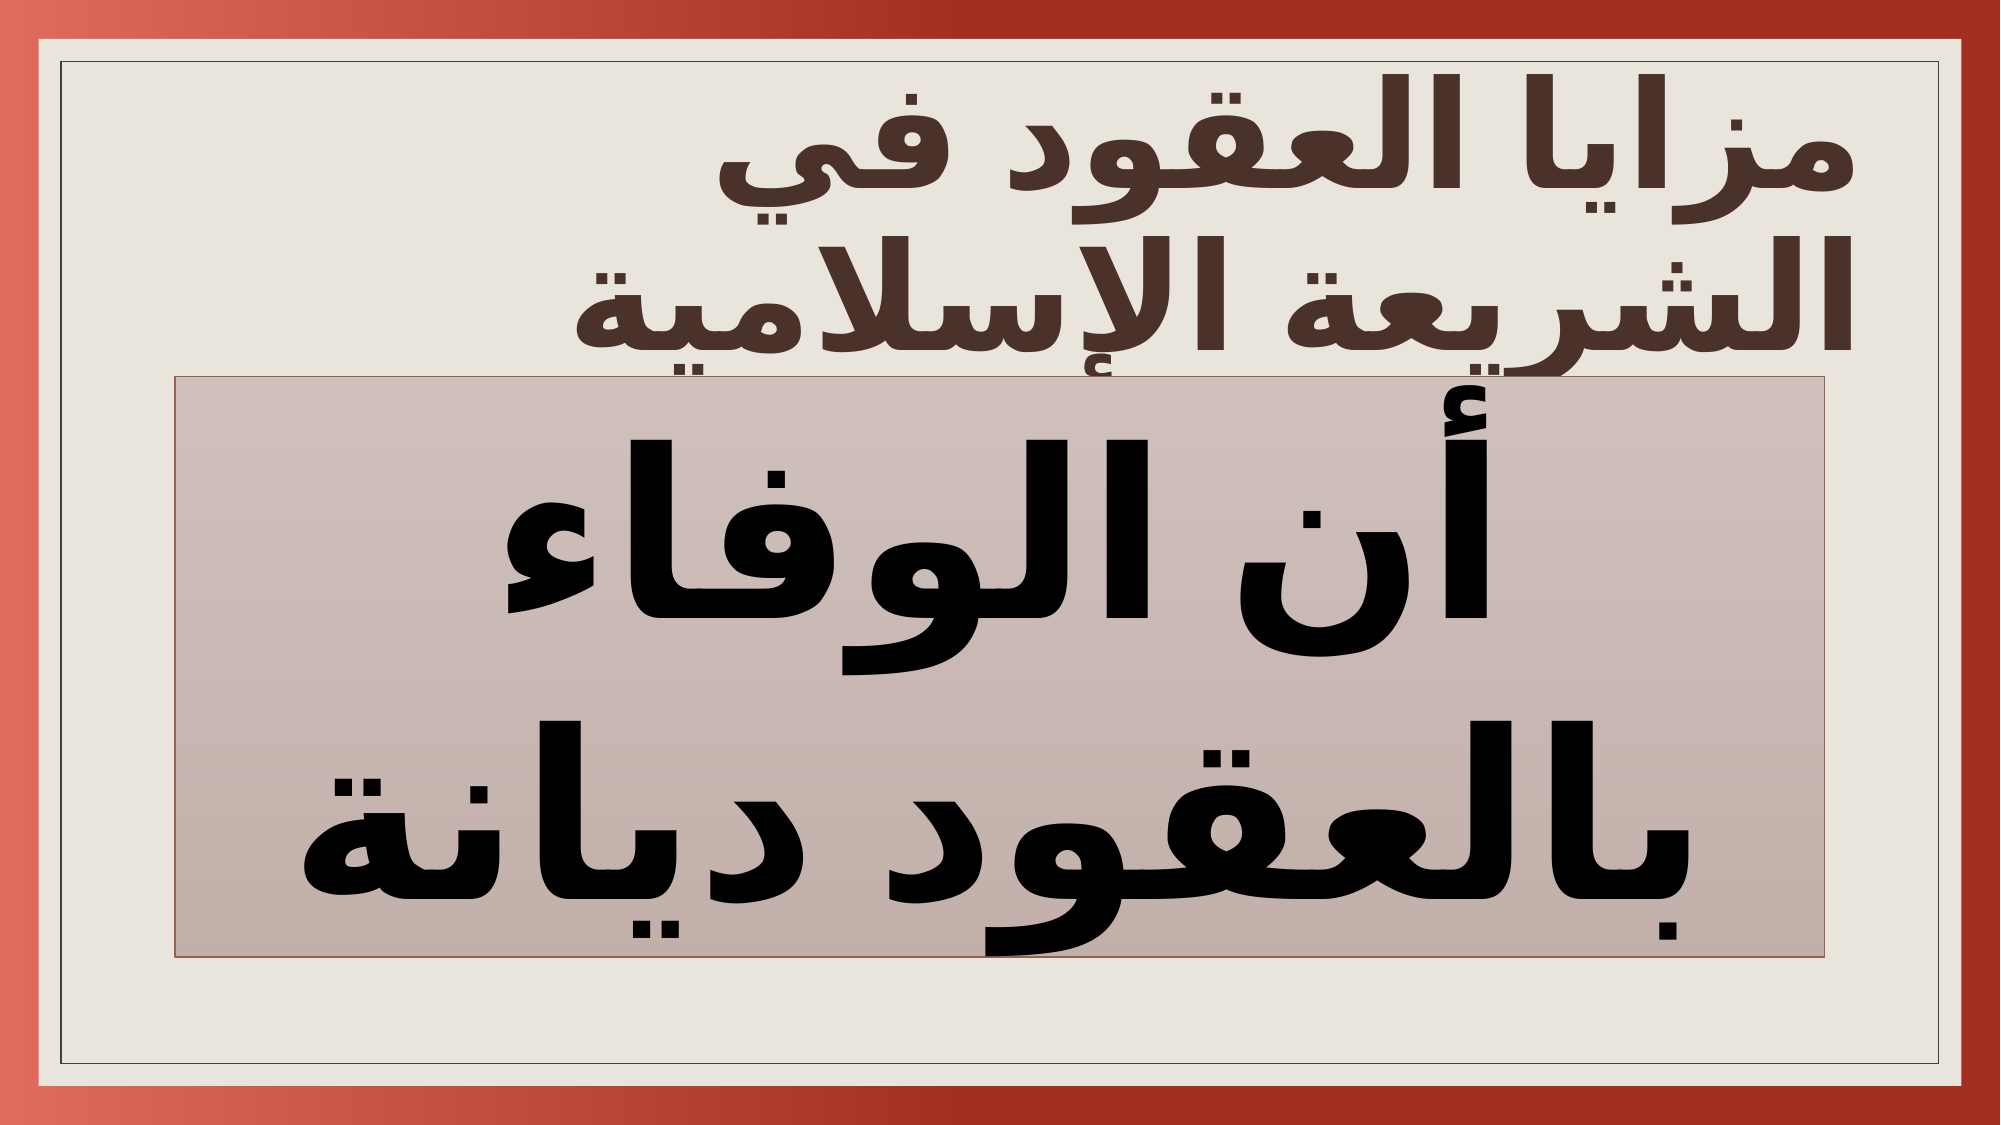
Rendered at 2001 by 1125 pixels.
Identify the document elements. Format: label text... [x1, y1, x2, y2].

list أن الوفاء بالعقود ديانة [174, 376, 1825, 958]
title مزايا العقود في الشريعة الإسلامية [99, 92, 1881, 349]
